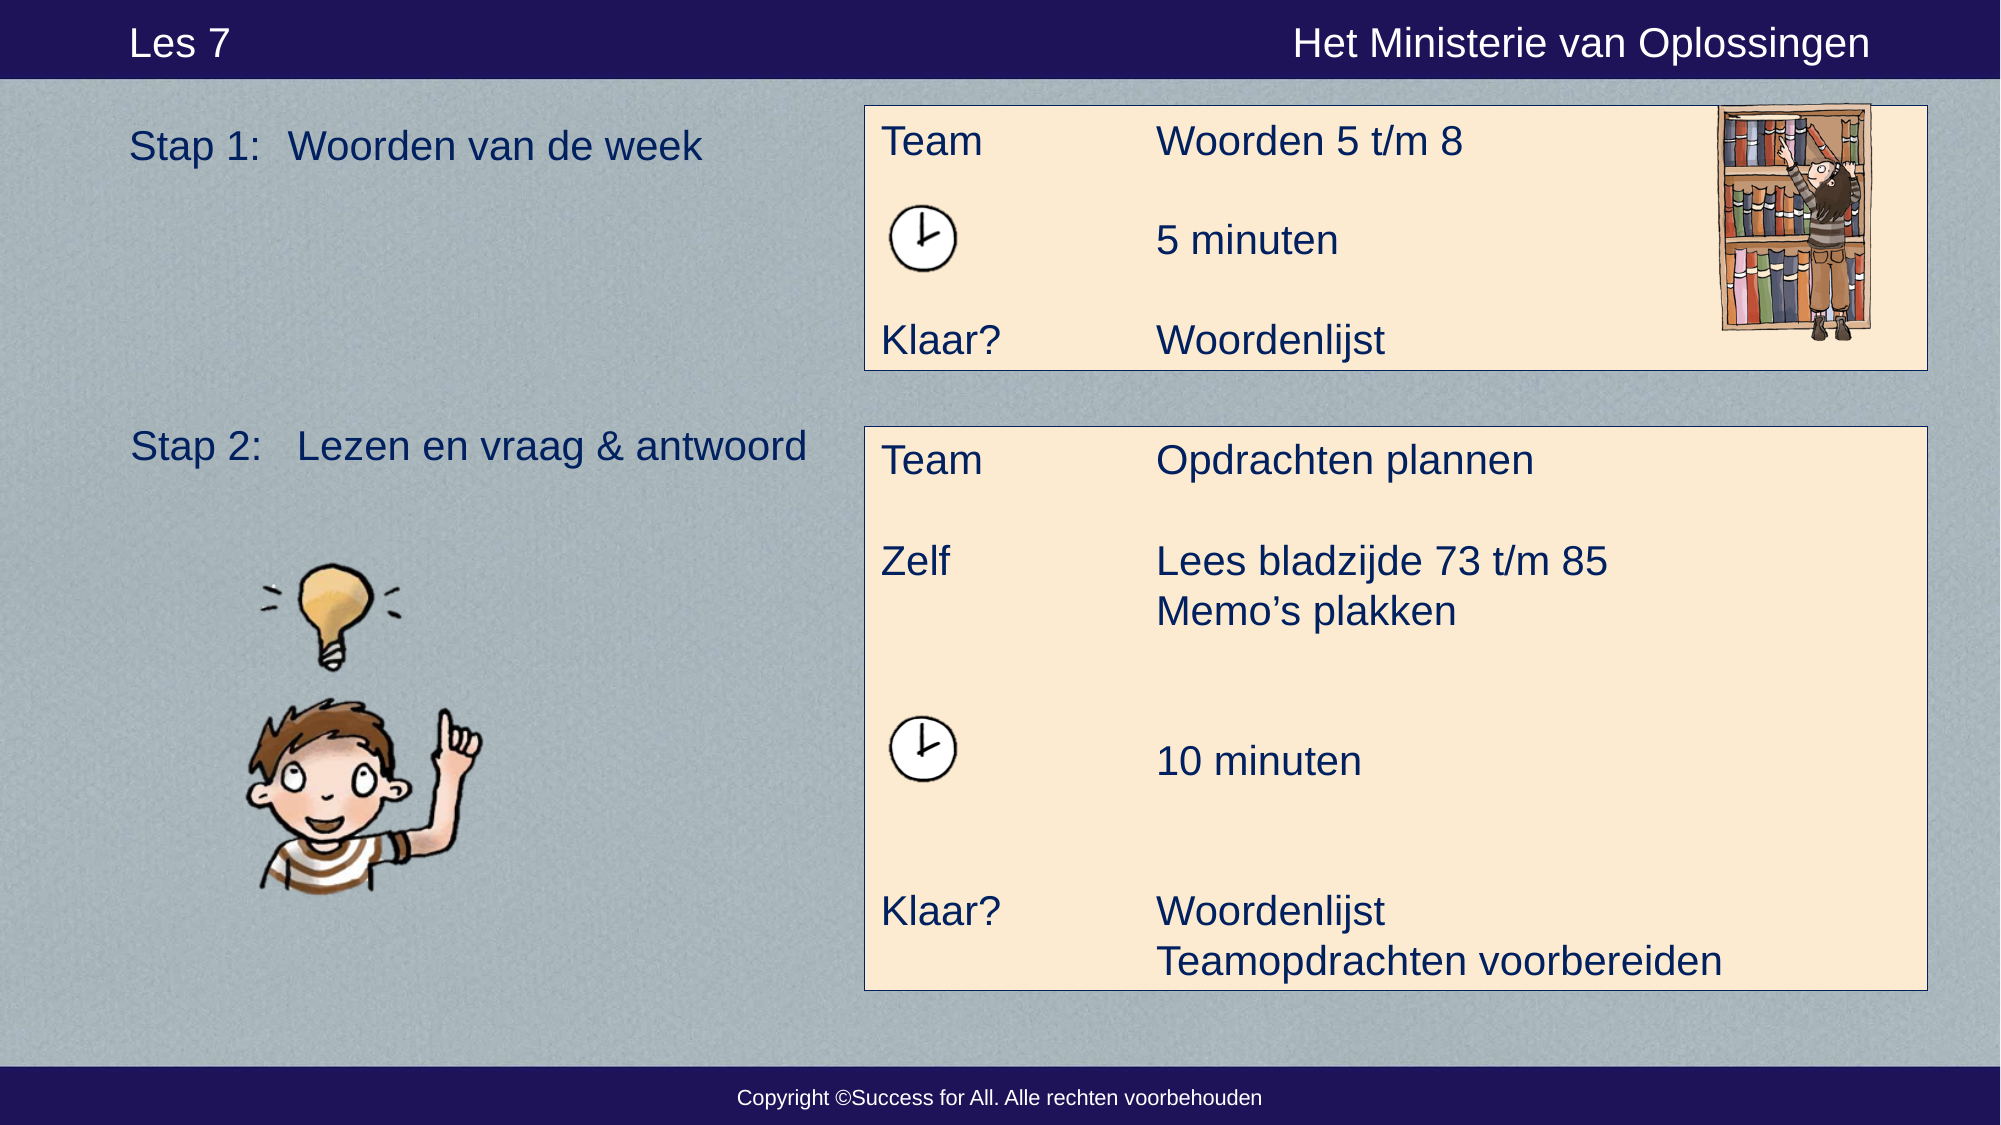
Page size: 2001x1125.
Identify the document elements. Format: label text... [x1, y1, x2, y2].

text_box Het Ministerie van Oplossingen [999, 8, 1886, 73]
text_box Team Woorden 5 t/m 8 5 minuten Klaar? Woordenlijst [864, 105, 1928, 371]
text_box Team Opdrachten plannen Zelf Lees bladzijde 73 t/m 85 Memo’s plakken 10 minuten Klaar? Woordenlijst Teamopdrachten voorbereiden [864, 426, 1928, 991]
text_box Stap 1: Woorden van de week Stap 2: Lezen en vraag & antwoord [114, 111, 907, 527]
picture [0, 0, 2001, 1125]
text_box Les 7 [114, 8, 354, 73]
text_box Copyright ©Success for All. Alle rechten voorbehouden [0, 1076, 2000, 1125]
